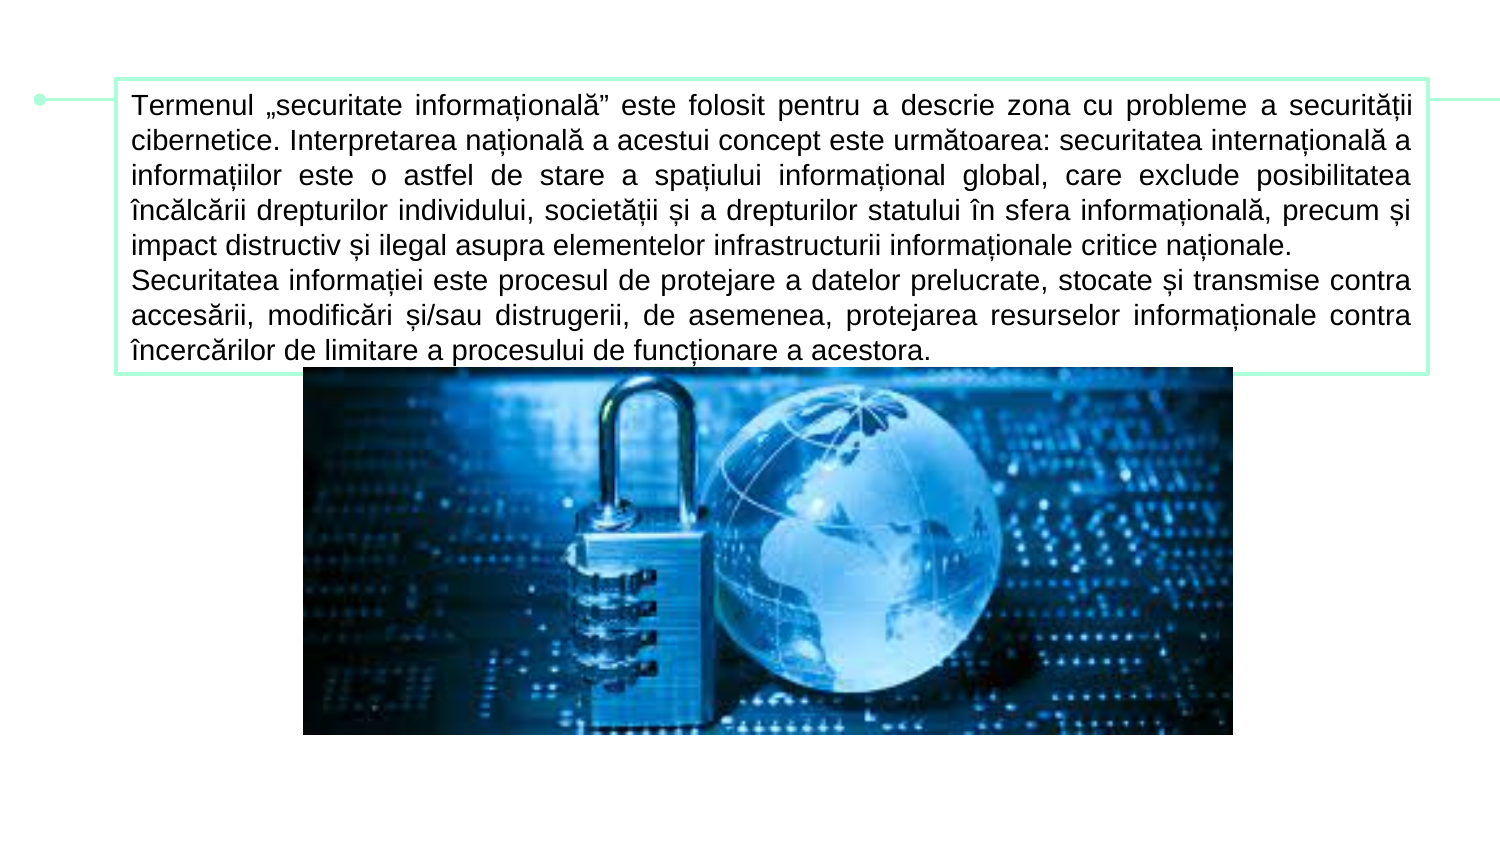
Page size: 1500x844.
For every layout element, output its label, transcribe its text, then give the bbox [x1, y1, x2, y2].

picture [302, 367, 1233, 735]
text_box Termenul „securitate informațională” este folosit pentru a descrie zona cu probleme a securității cibernetice. Interpretarea națională a acestui concept este următoarea: securitatea internațională a informațiilor este o astfel de stare a spațiului informațional global, care exclude posibilitatea încălcării drepturilor individului, societății și a drepturilor statului în sfera informațională, precum și impact distructiv și ilegal asupra elementelor infrastructurii informaționale critice naționale. Securitatea informației este procesul de protejare a datelor prelucrate, stocate și transmise contra accesării, modificări și/sau distrugerii, de asemenea, protejarea resurselor informaționale contra încercărilor de limitare a procesului de funcționare a acestora. [114, 77, 1430, 376]
